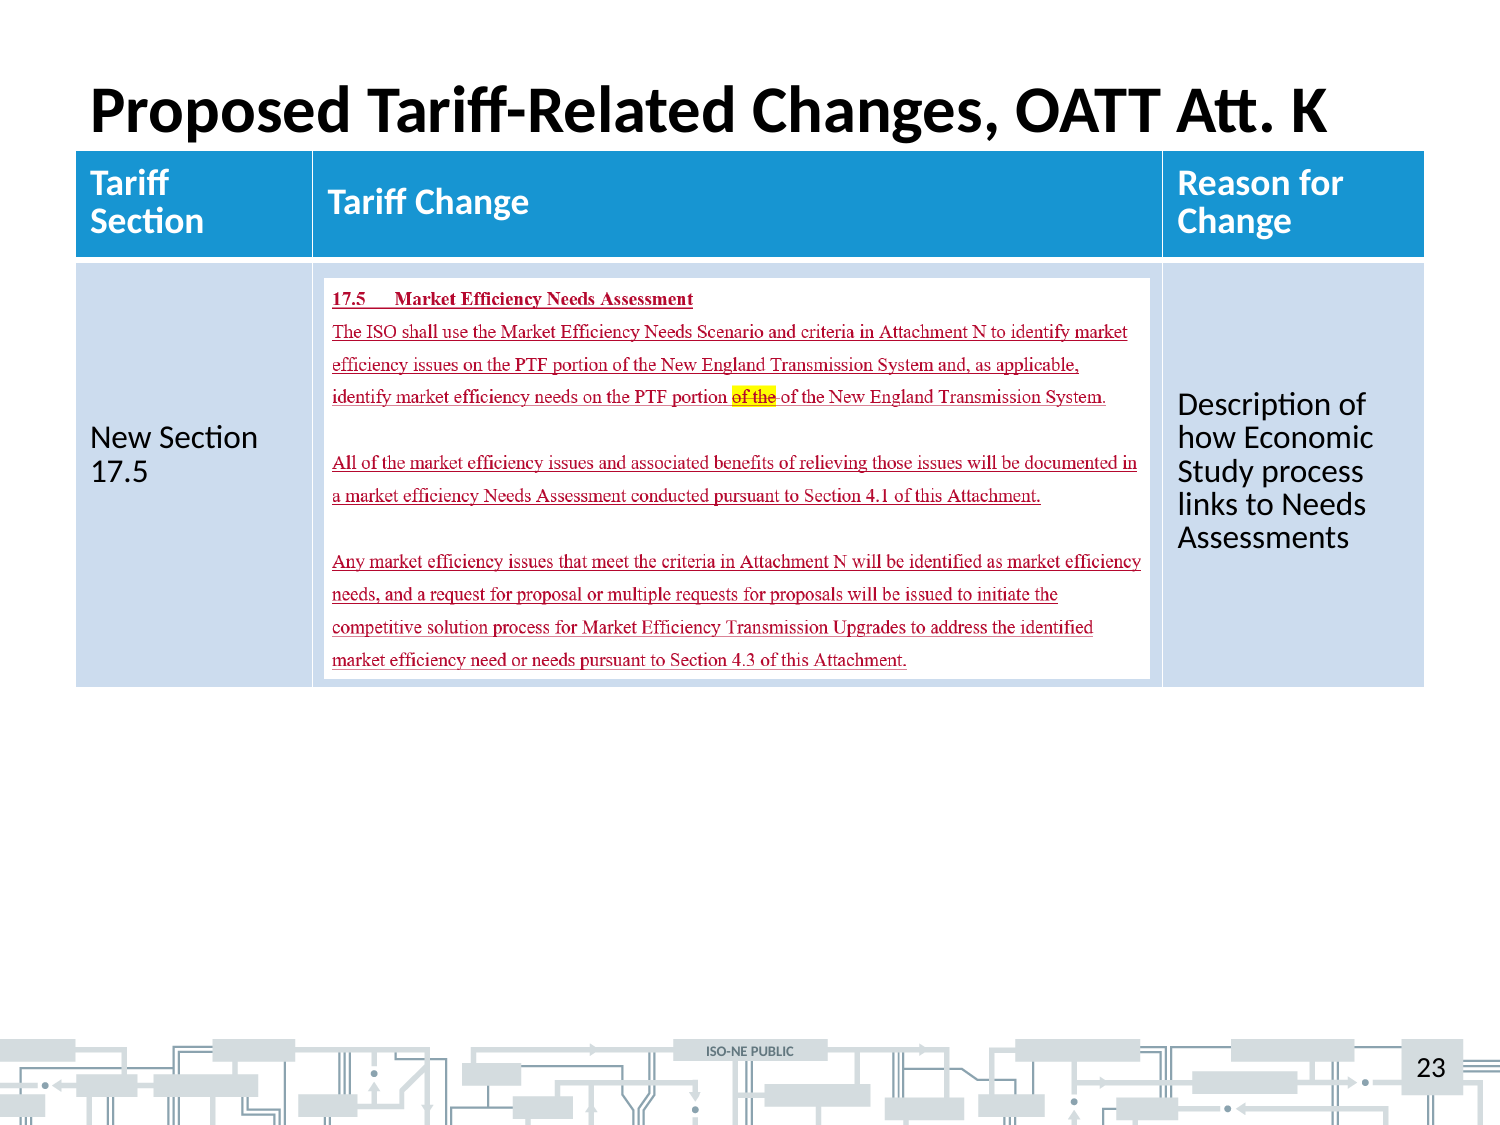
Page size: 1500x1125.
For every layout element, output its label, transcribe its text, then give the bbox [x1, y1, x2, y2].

table_cell Description of how Economic Study process links to Needs Assessments [1163, 263, 1424, 687]
slide_number 23 [1400, 1044, 1463, 1088]
table_header Tariff Section [76, 151, 312, 257]
table_header Reason for Change [1163, 151, 1424, 257]
table_cell New Section 17.5 [76, 263, 312, 687]
table_header Tariff Change [313, 151, 1162, 257]
picture [0, 1031, 1500, 1125]
picture [324, 277, 1151, 679]
table_cell [313, 263, 1162, 687]
title Proposed Tariff-Related Changes, OATT Att. K [75, 12, 1425, 149]
